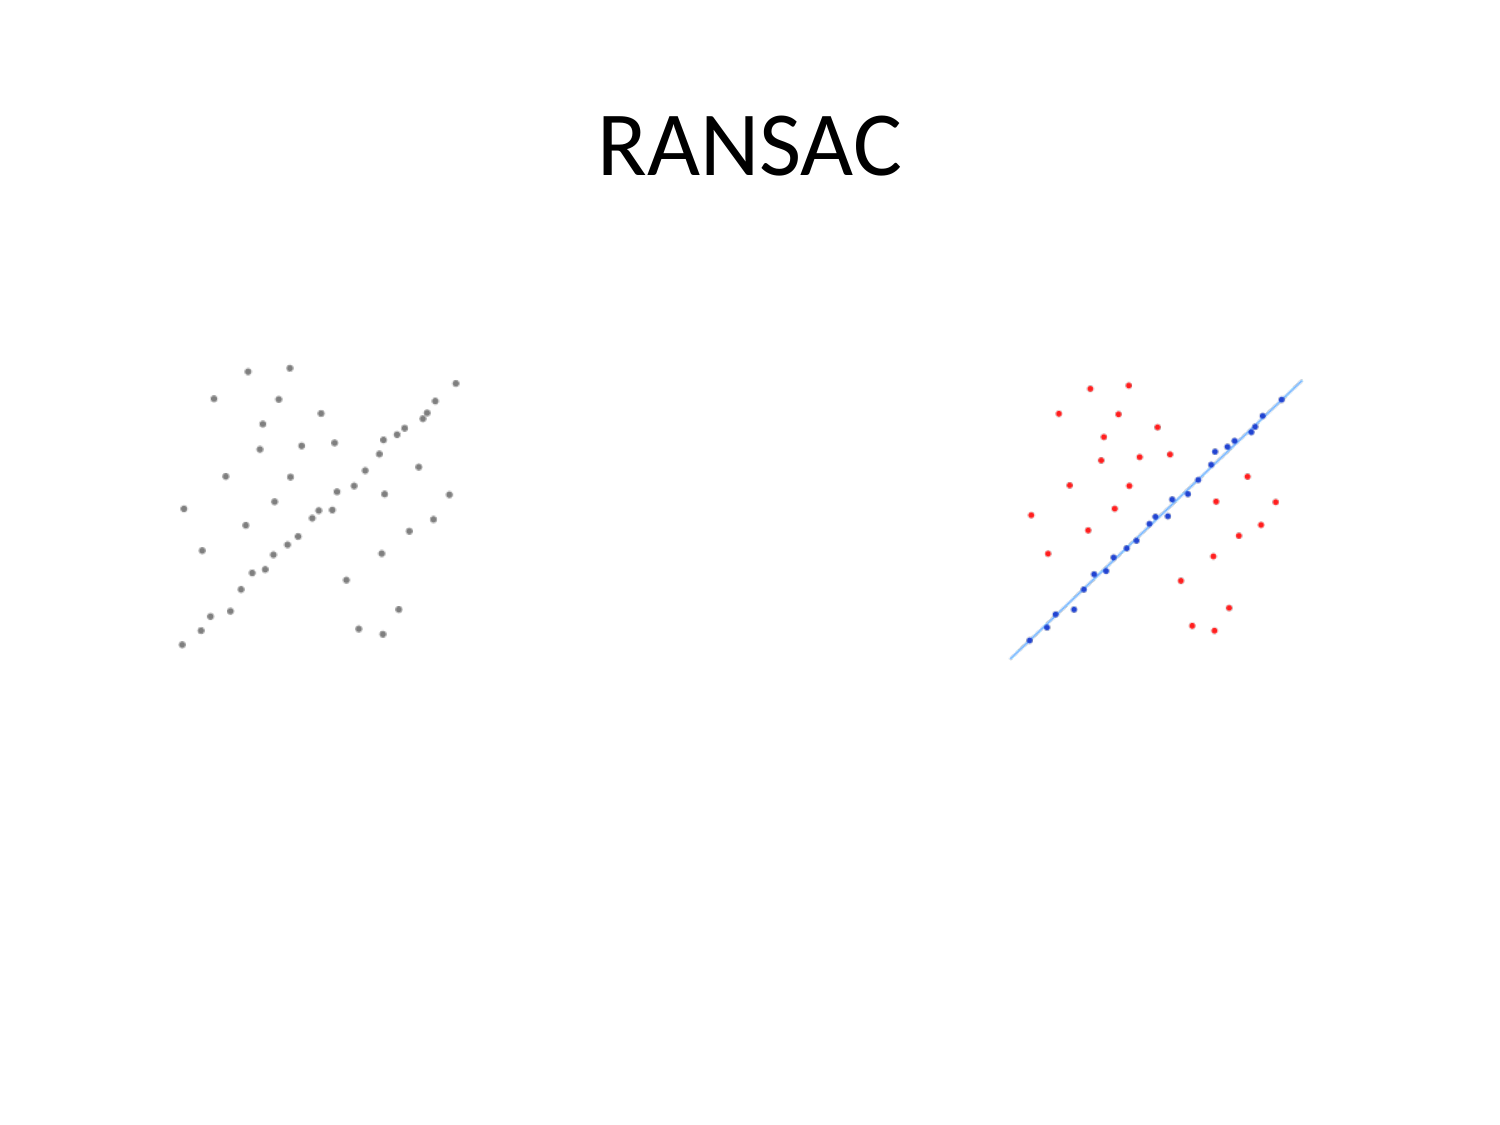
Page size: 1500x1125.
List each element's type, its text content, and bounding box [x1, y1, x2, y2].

picture [999, 362, 1319, 682]
title RANSAC [75, 45, 1425, 233]
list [162, 349, 482, 669]
